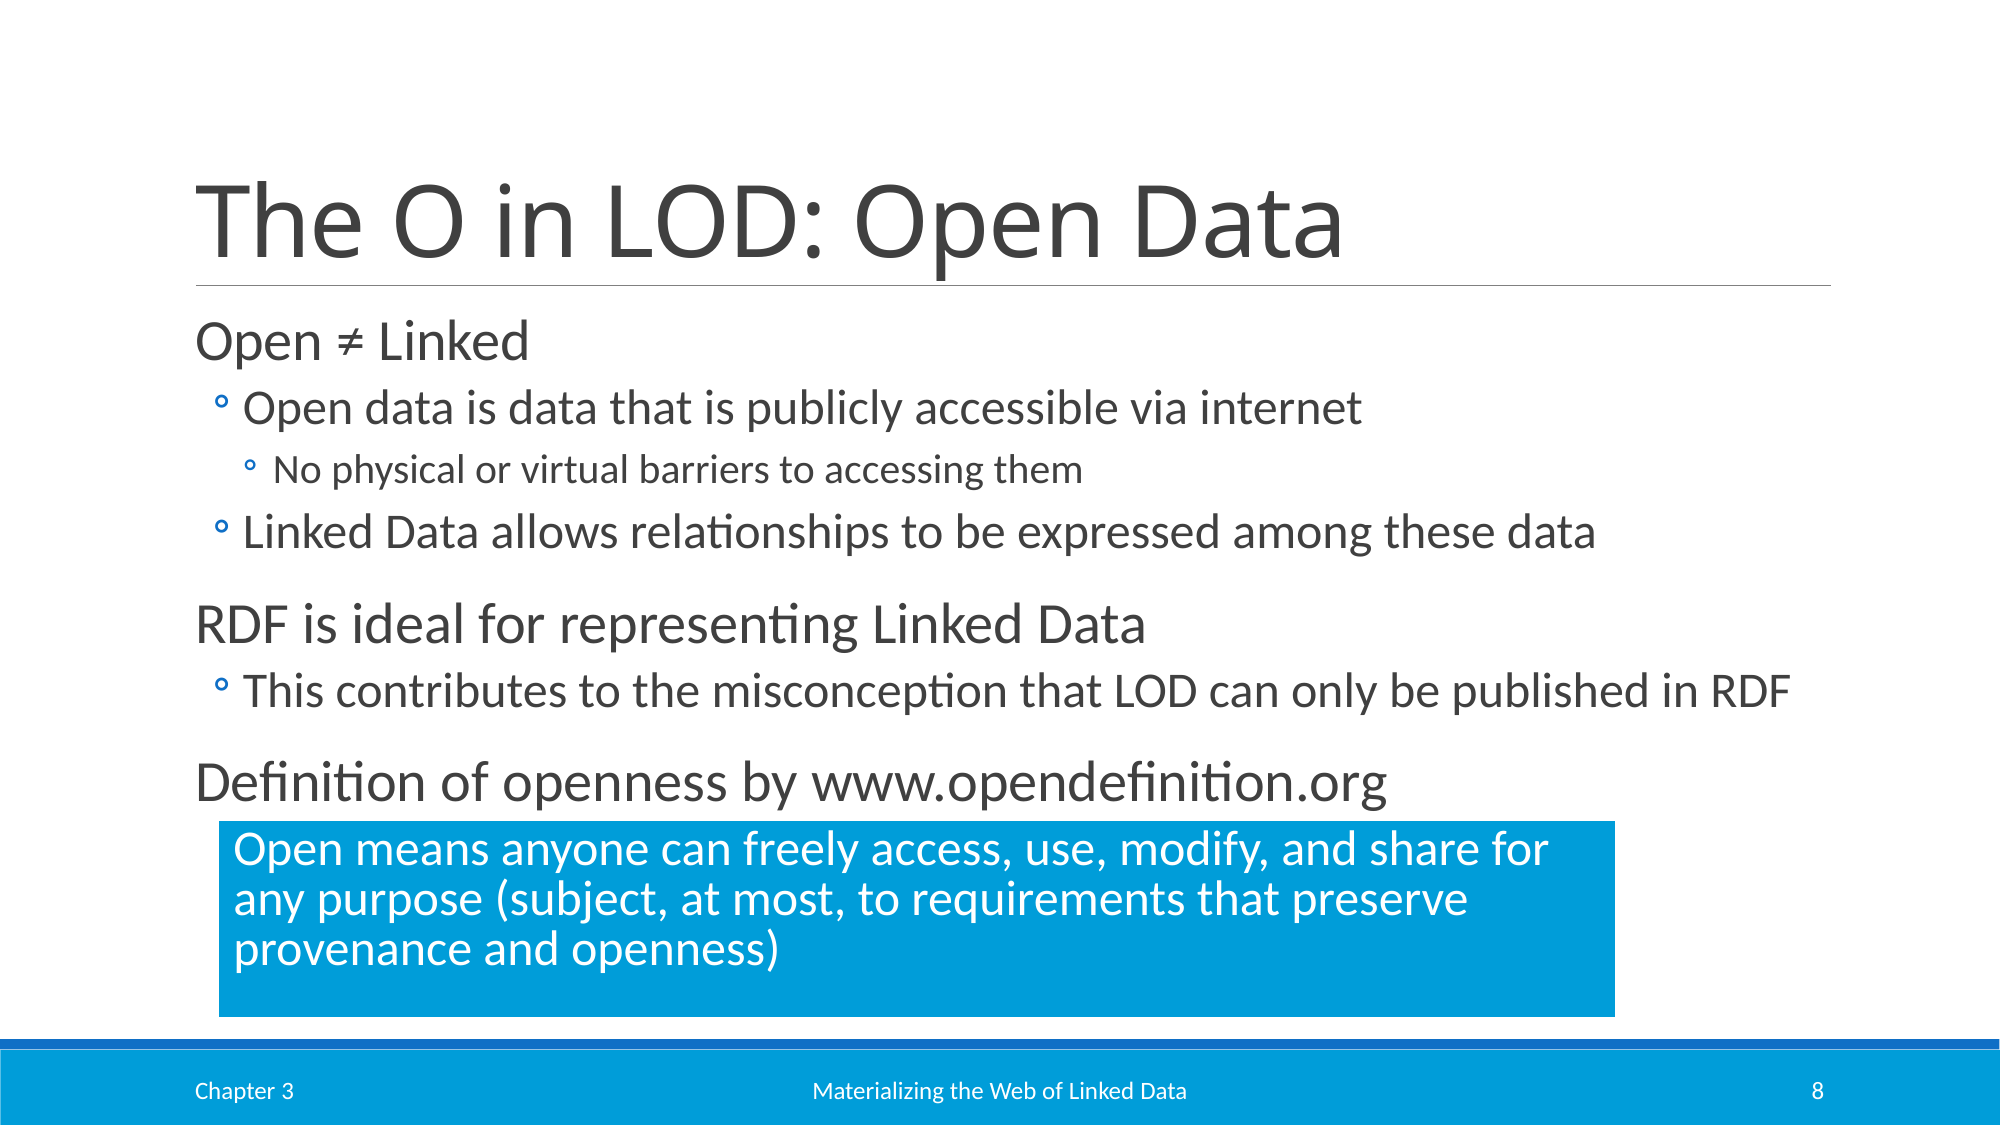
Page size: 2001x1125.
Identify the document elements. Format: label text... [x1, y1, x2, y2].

slide_number Chapter 3 [180, 1059, 586, 1120]
footer Materializing the Web of Linked Data [604, 1059, 1396, 1120]
slide_number 8 [1624, 1059, 1840, 1120]
table_header Open means anyone can freely access, use, modify, and share for any purpose (subject, at most, to requirements that preserve provenance and openness) [219, 821, 1615, 1017]
title The O in LOD: Open Data [180, 47, 1830, 285]
list Open ≠ Linked Open data is data that is publicly accessible via internet No physical or virtual barriers to accessing them Linked Data allows relationships to be expressed among these data RDF is ideal for representing Linked Data This contributes to the misconception that LOD can only be published in RDF Definition of openness by www.opendefinition.org [180, 302, 1830, 963]
